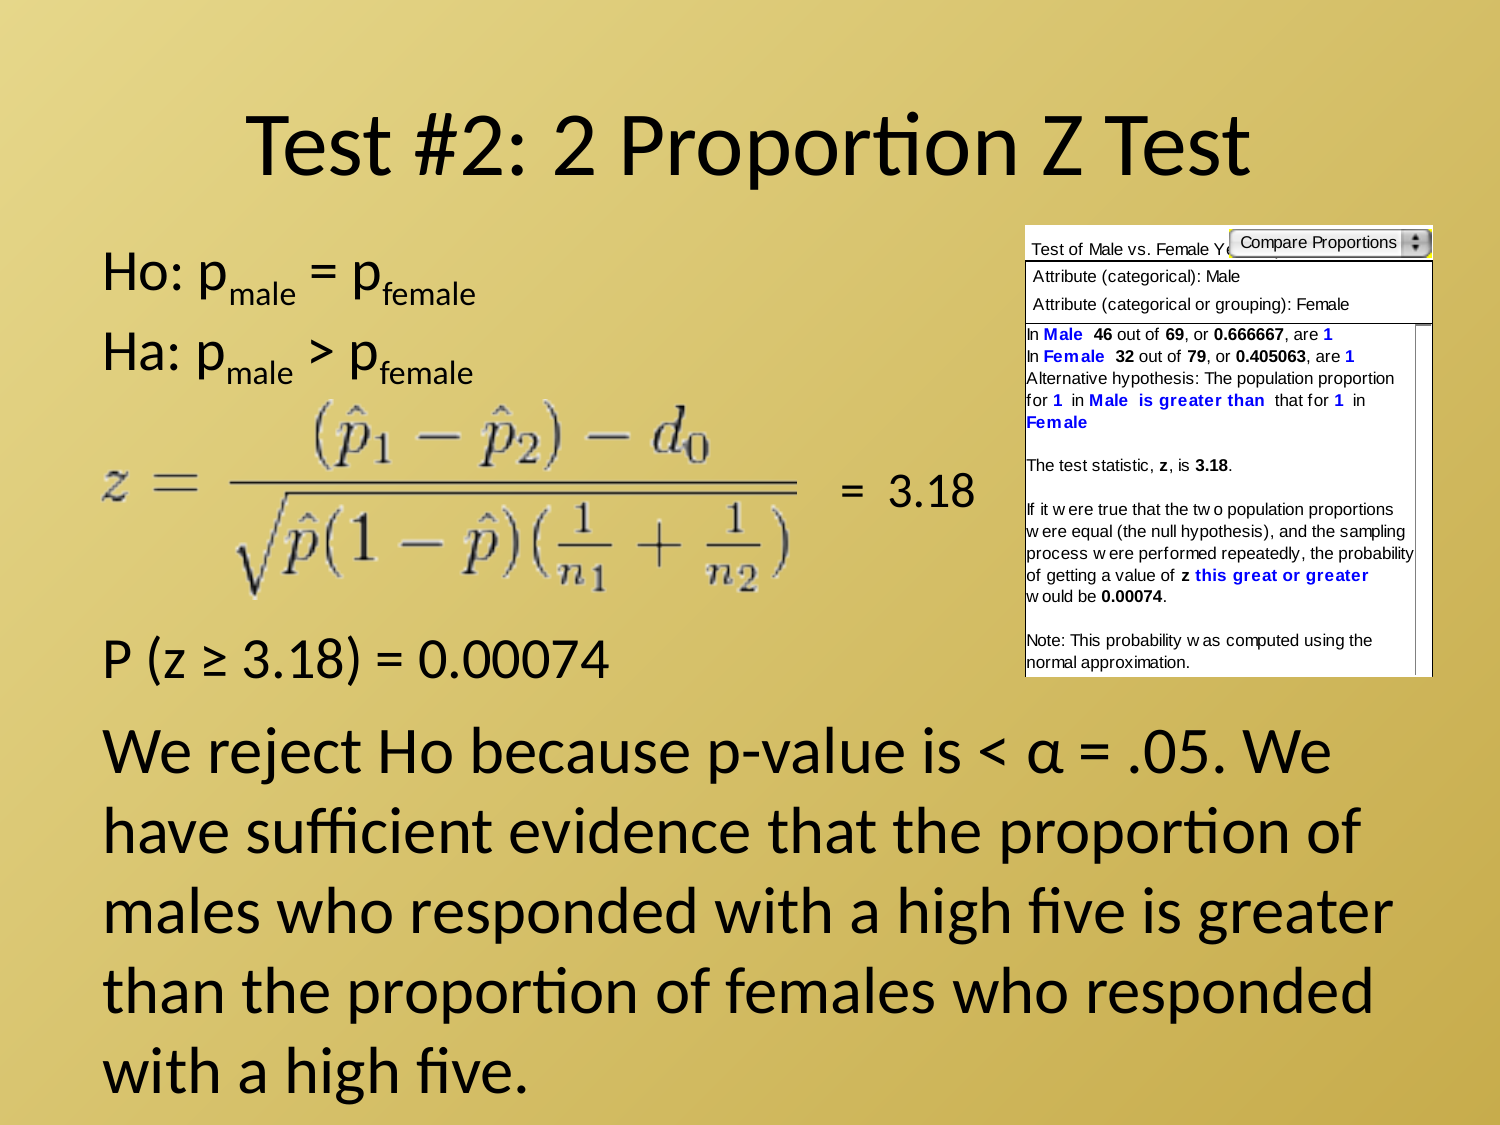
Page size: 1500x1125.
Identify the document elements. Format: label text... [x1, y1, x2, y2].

title Test #2: 2 Proportion Z Test [75, 45, 1425, 233]
text_box We reject Ho because p-value is < α = .05. We have sufficient evidence that the proportion of males who responded with a high five is greater than the proportion of females who responded with a high five. [87, 699, 1413, 1115]
text_box Ho: pmale = pfemale Ha: pmale > pfemale [87, 224, 563, 399]
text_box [99, 399, 1019, 601]
picture [1024, 224, 1435, 679]
list P (z ≥ 3.18) = 0.00074 [87, 612, 650, 699]
